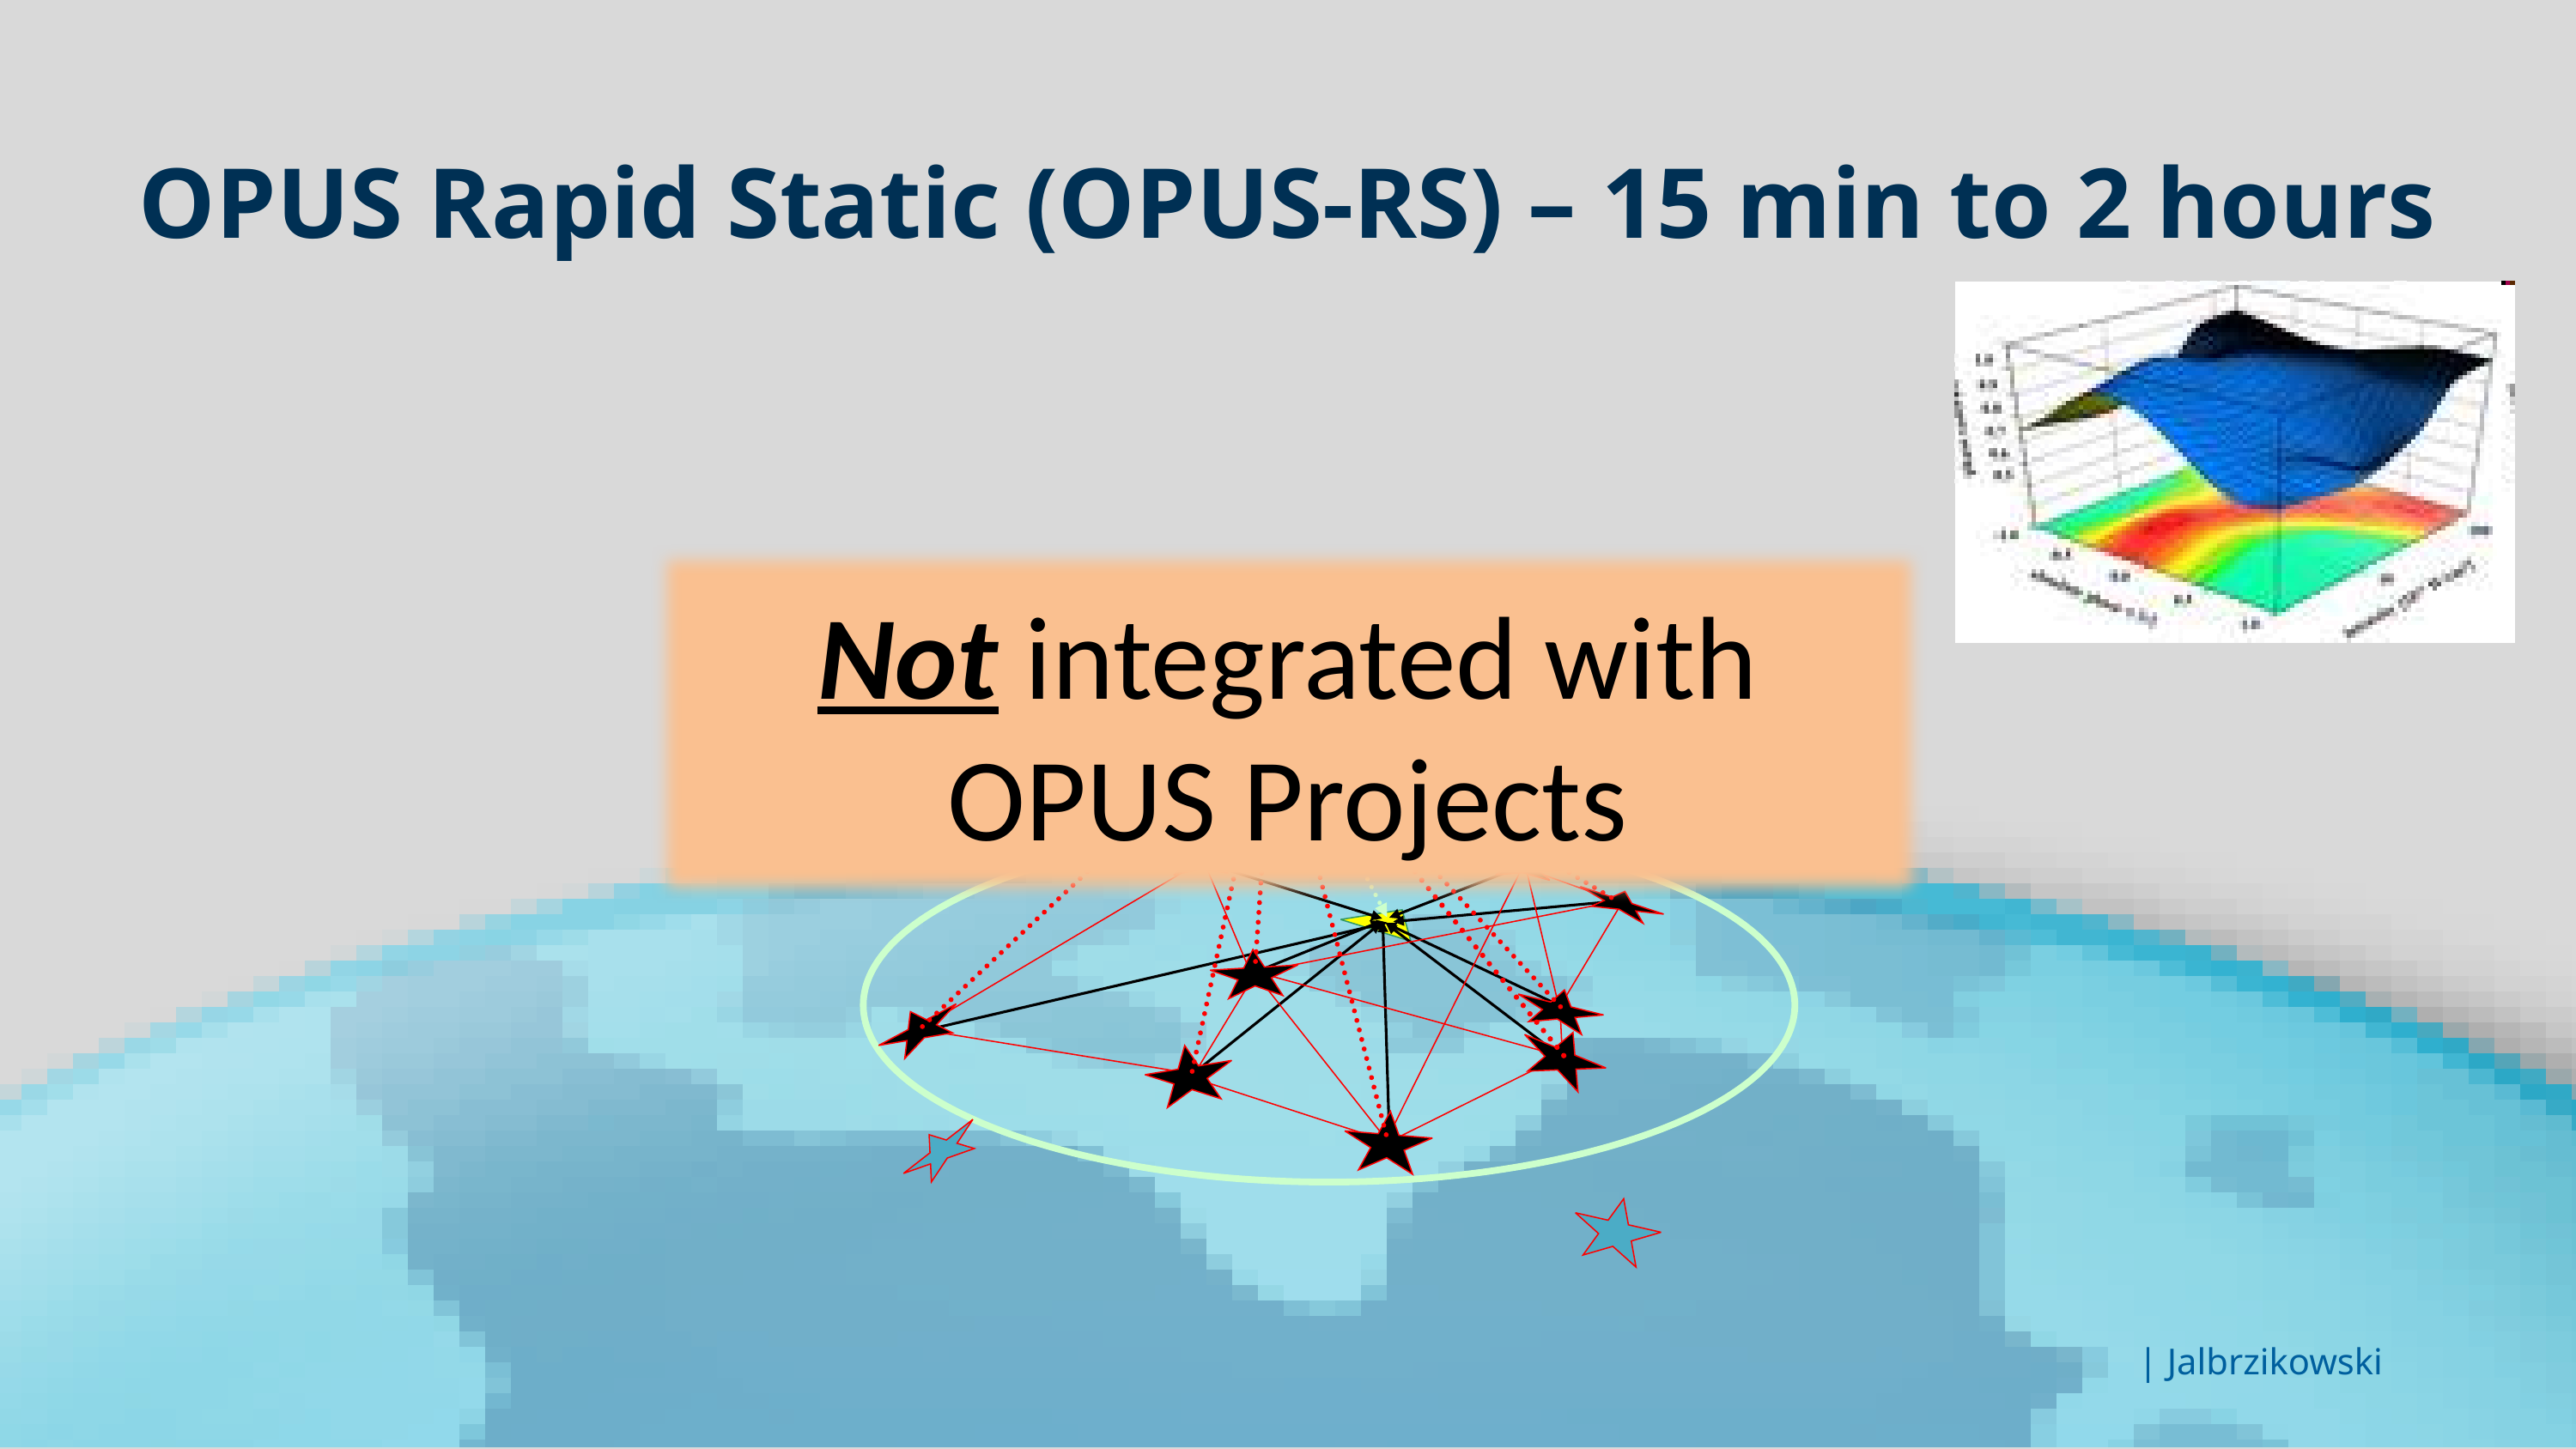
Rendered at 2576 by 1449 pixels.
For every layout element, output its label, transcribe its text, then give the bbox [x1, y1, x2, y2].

text_box OPUS Rapid Static (OPUS-RS) – 15 min to 2 hours [0, 142, 2576, 257]
picture [1954, 281, 2516, 644]
text_box Not integrated with OPUS Projects [681, 574, 1894, 664]
picture [0, 667, 2576, 1448]
